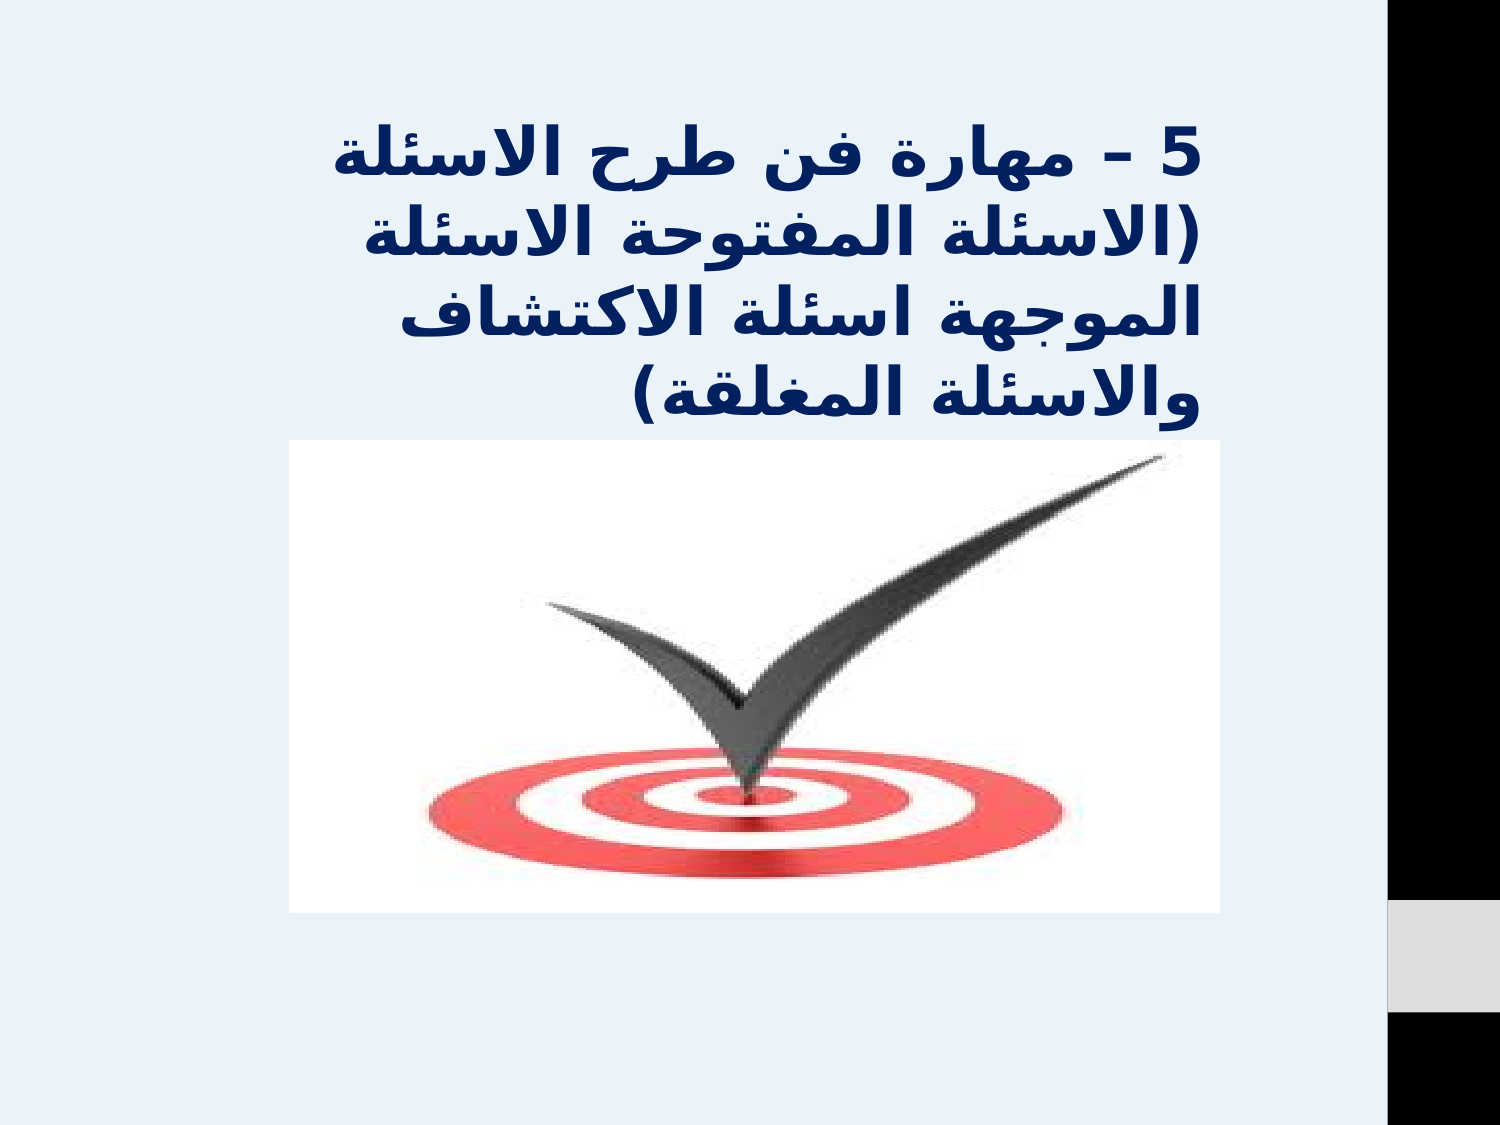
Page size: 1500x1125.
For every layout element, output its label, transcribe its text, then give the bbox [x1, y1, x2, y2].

text_box 5 – مهارة فن طرح الاسئلة (الاسئلة المفتوحة الاسئلة الموجهة اسئلة الاكتشاف والاسئلة المغلقة) [206, 101, 1220, 437]
picture [288, 439, 1220, 913]
